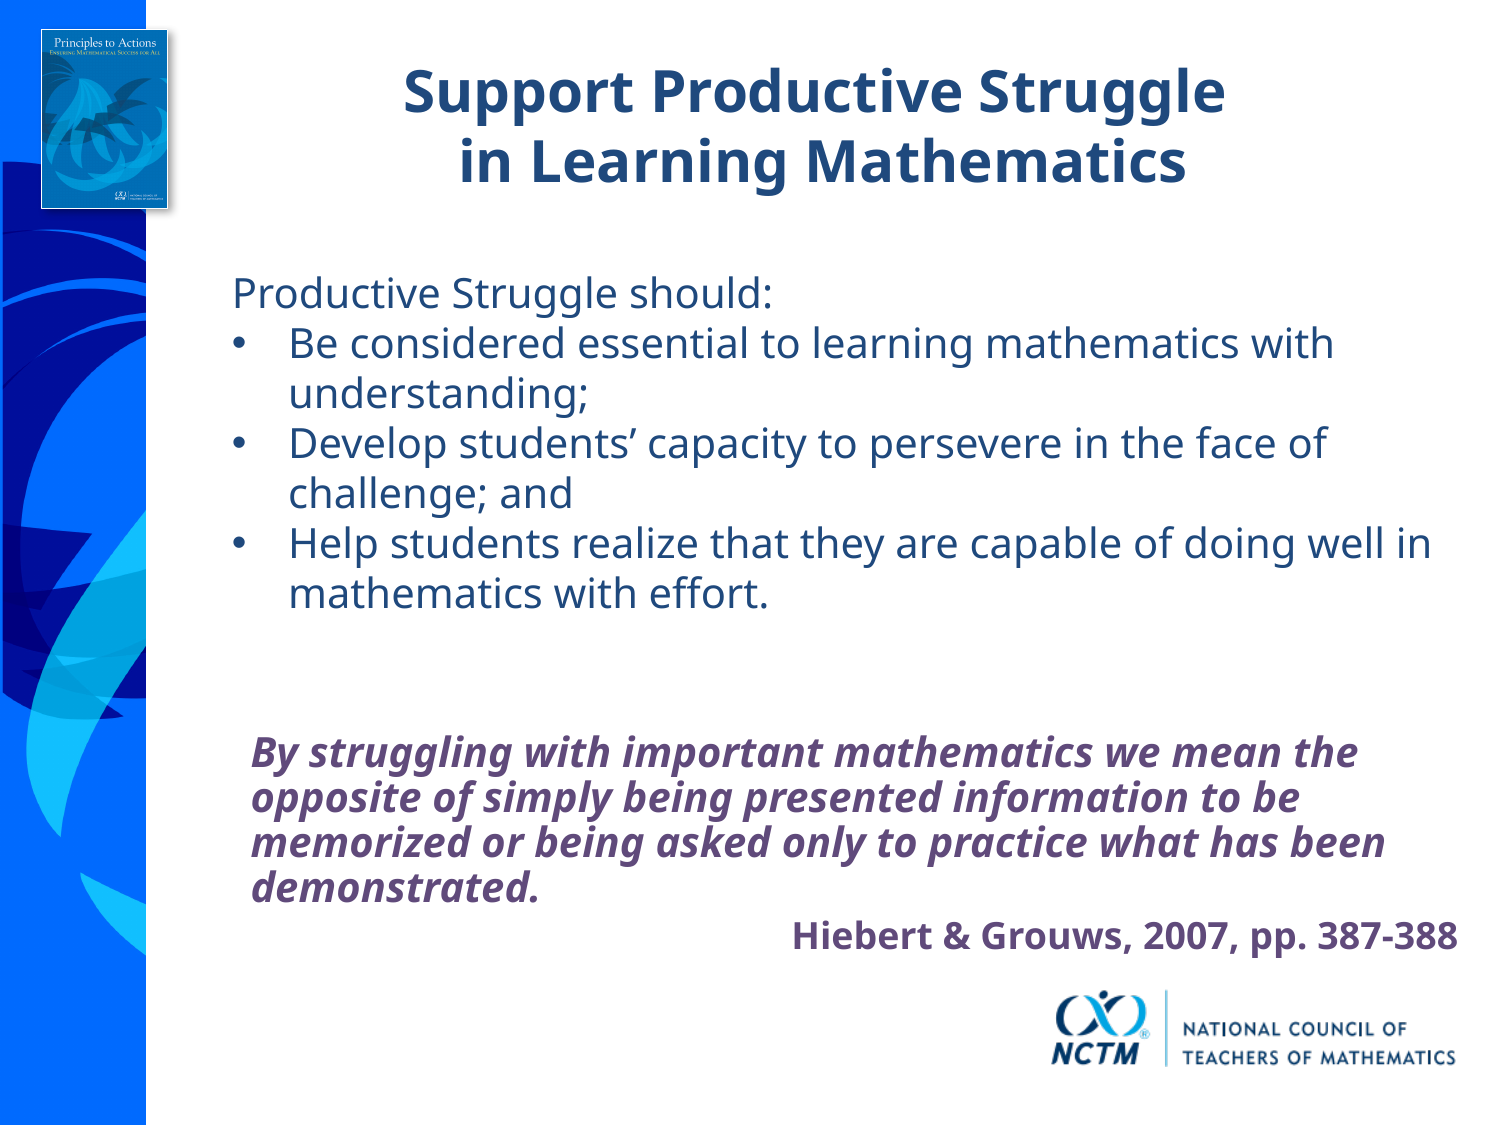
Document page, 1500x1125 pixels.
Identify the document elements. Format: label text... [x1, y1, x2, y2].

text_box Productive Struggle should: Be considered essential to learning mathematics with understanding; Develop students’ capacity to persevere in the face of challenge; and Help students realize that they are capable of doing well in mathematics with effort. By struggling with important mathematics we mean the opposite of simply being presented information to be memorized or being asked only to practice what has been demonstrated. Hiebert & Grouws, 2007, pp. 387-388 [217, 259, 1474, 1065]
text_box Support Productive Struggle in Learning Mathematics [170, 29, 1500, 218]
picture [0, 0, 168, 1125]
picture [1034, 969, 1474, 1085]
